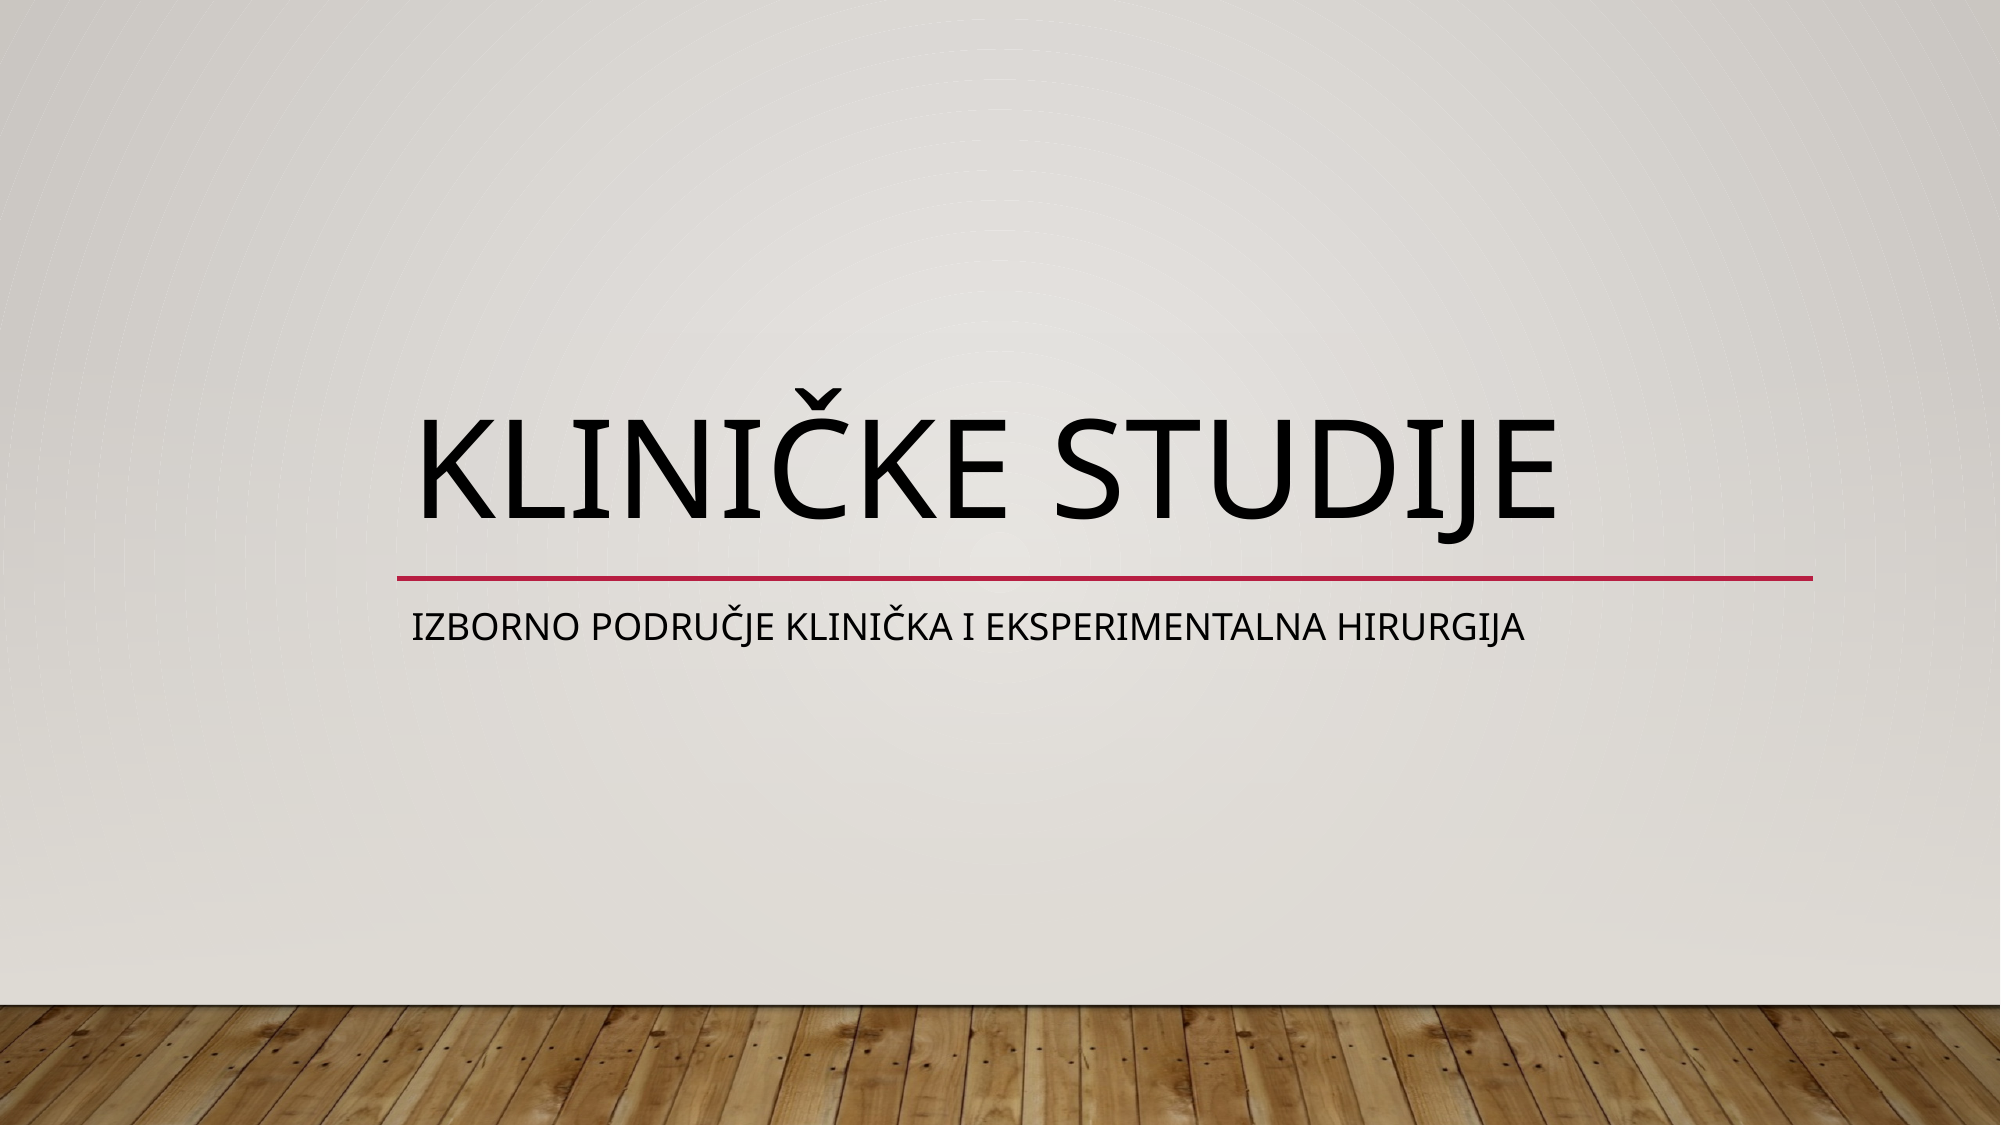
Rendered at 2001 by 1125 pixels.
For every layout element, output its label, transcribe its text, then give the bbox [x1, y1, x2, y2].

picture [0, 1005, 2000, 1125]
subtitle Izborno područje klinička i eksperimentalna hirurgija [396, 579, 1814, 740]
title Kliničke studije [396, 131, 1814, 549]
